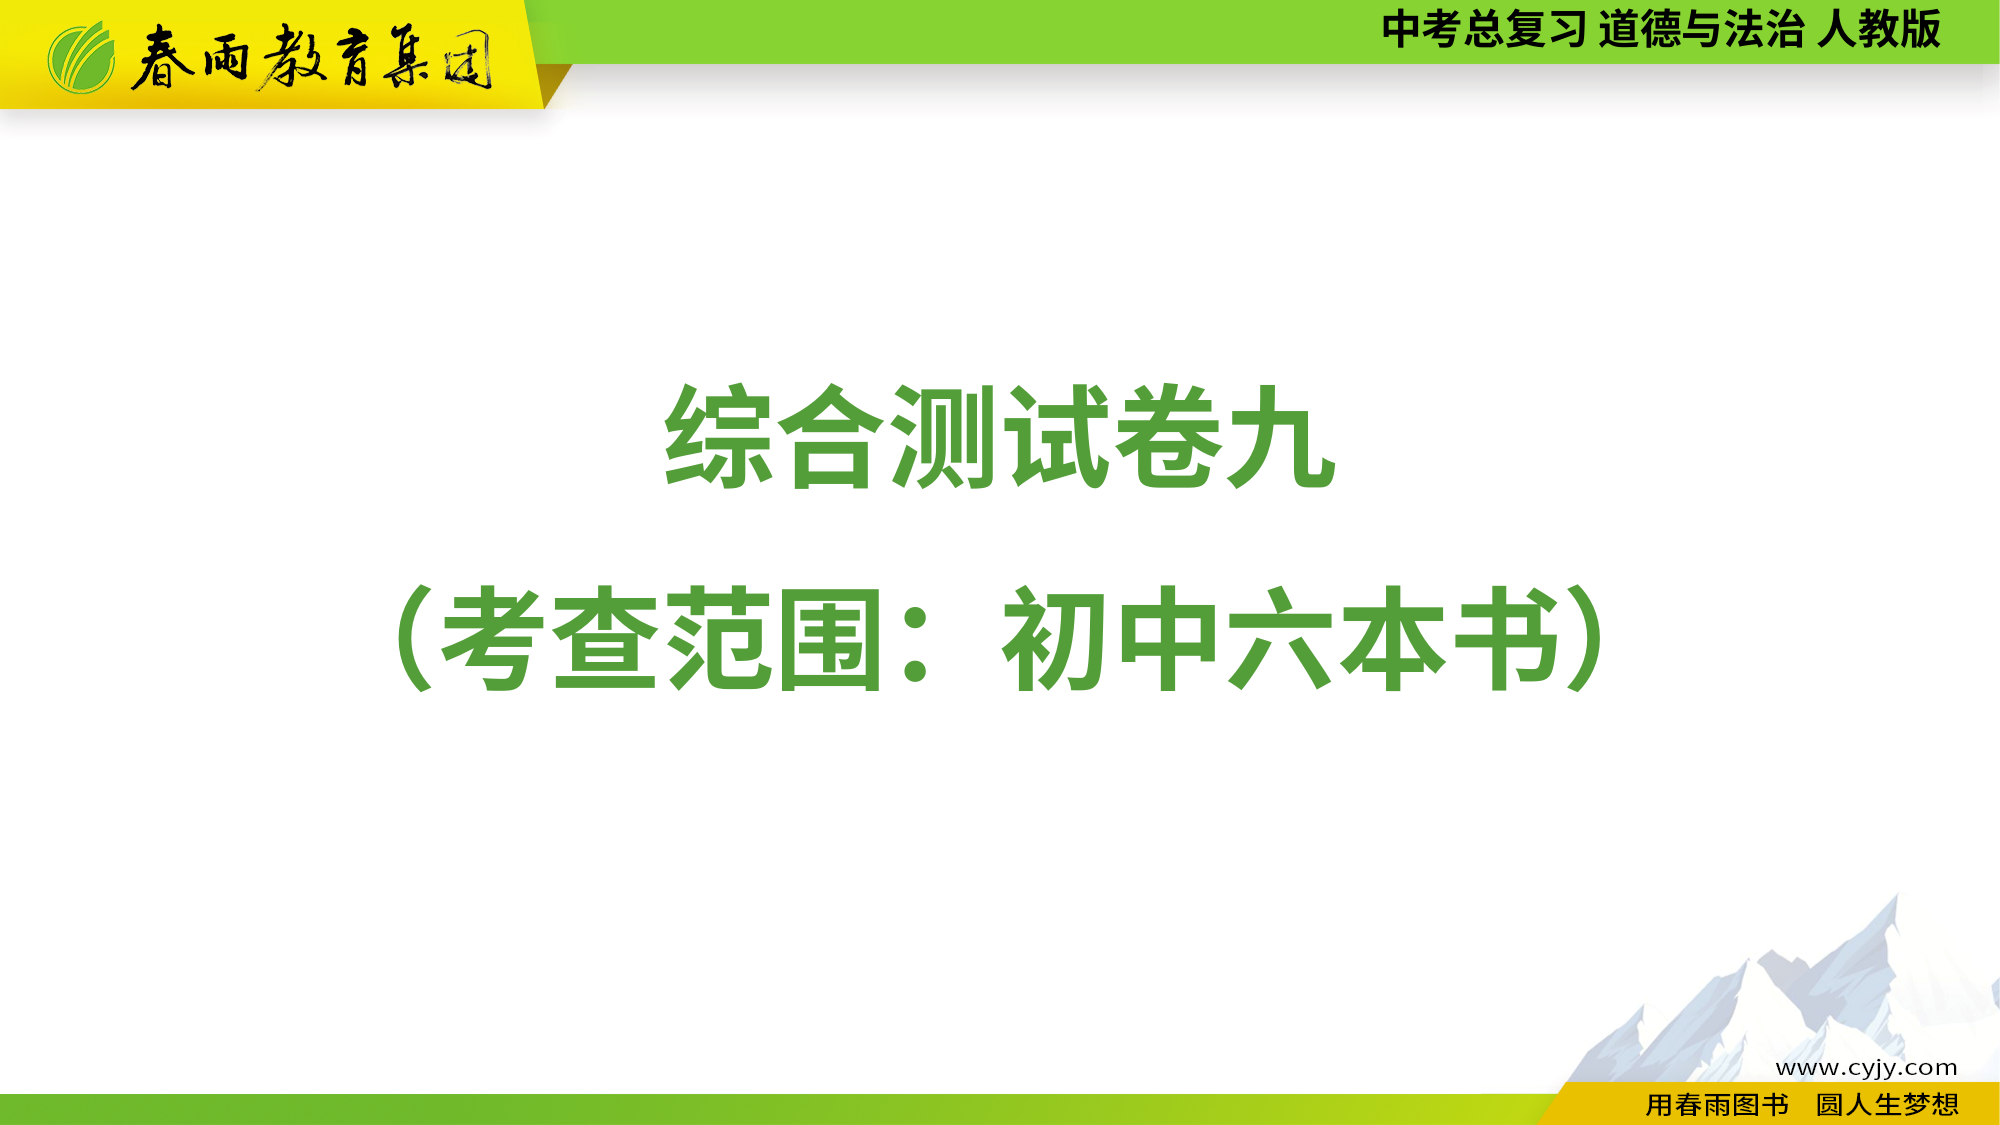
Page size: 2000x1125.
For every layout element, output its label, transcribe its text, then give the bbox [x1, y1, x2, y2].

picture [0, 0, 2000, 1125]
text_box 综合测试卷九 （考查范围：初中六本书） [54, 291, 1946, 712]
